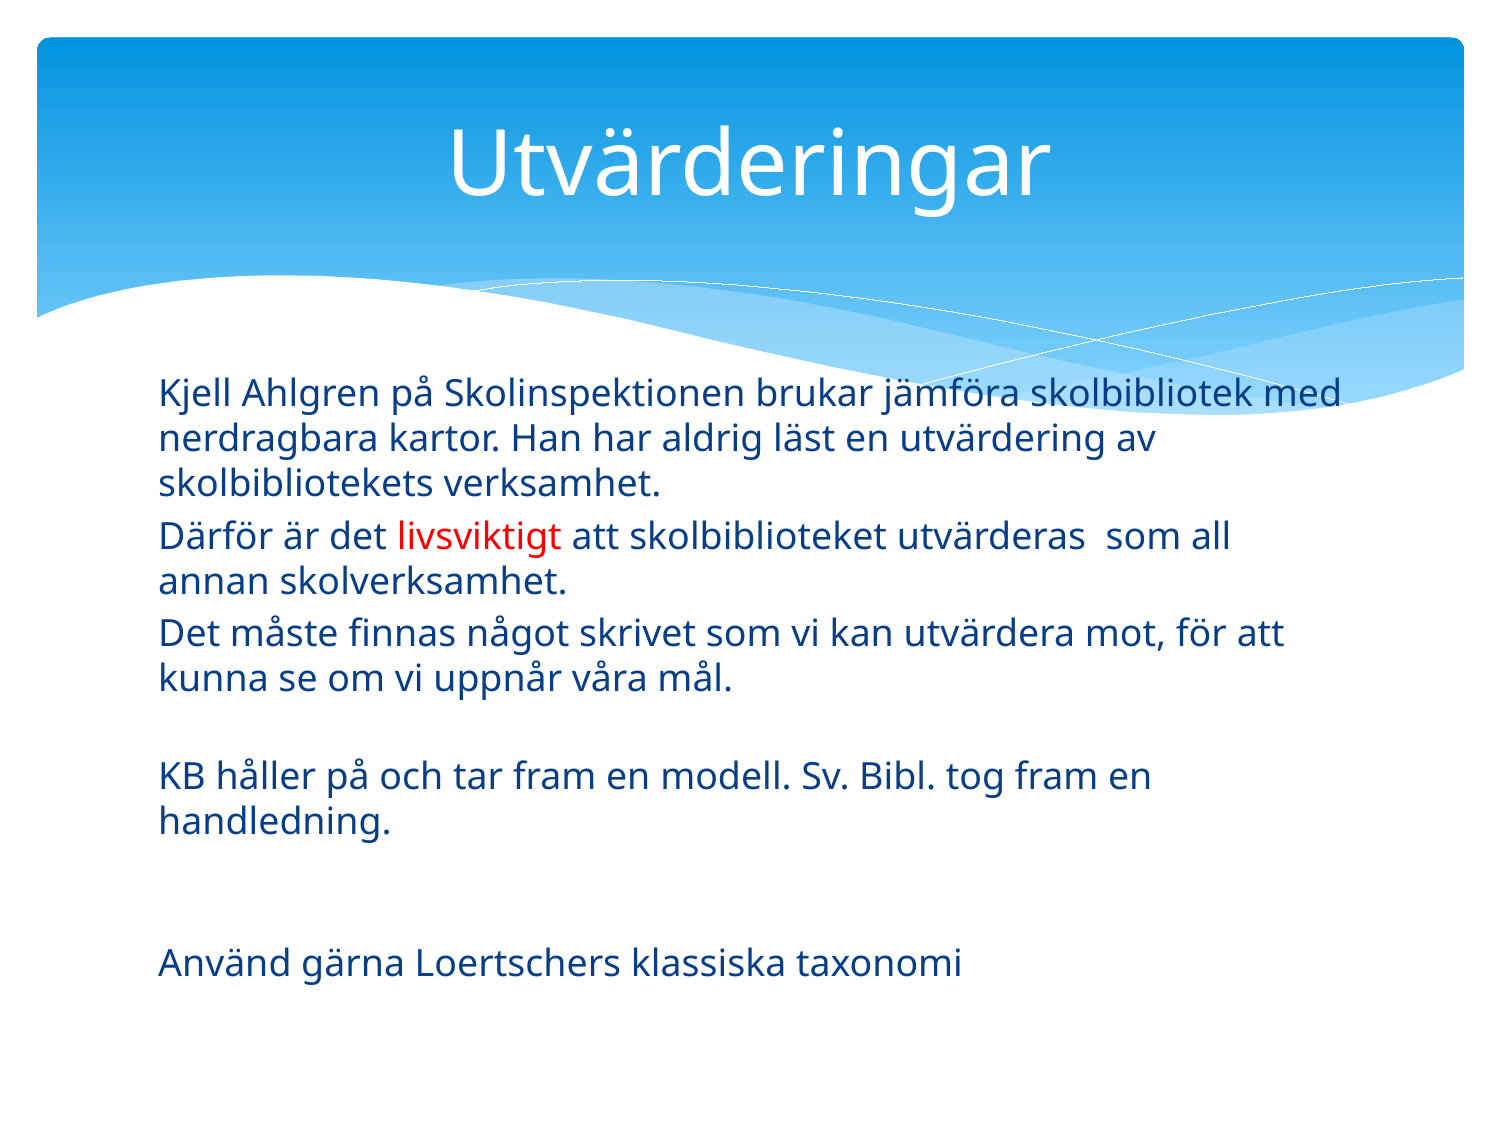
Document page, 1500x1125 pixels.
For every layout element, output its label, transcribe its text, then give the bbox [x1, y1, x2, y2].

title Utvärderingar [75, 55, 1425, 261]
list Kjell Ahlgren på Skolinspektionen brukar jämföra skolbibliotek med nerdragbara kartor. Han har aldrig läst en utvärdering av skolbibliotekets verksamhet. Därför är det livsviktigt att skolbiblioteket utvärderas som all annan skolverksamhet. Det måste finnas något skrivet som vi kan utvärdera mot, för att kunna se om vi uppnår våra mål. KB håller på och tar fram en modell. Sv. Bibl. tog fram en handledning. Använd gärna Loertschers klassiska taxonomi [143, 361, 1359, 1005]
